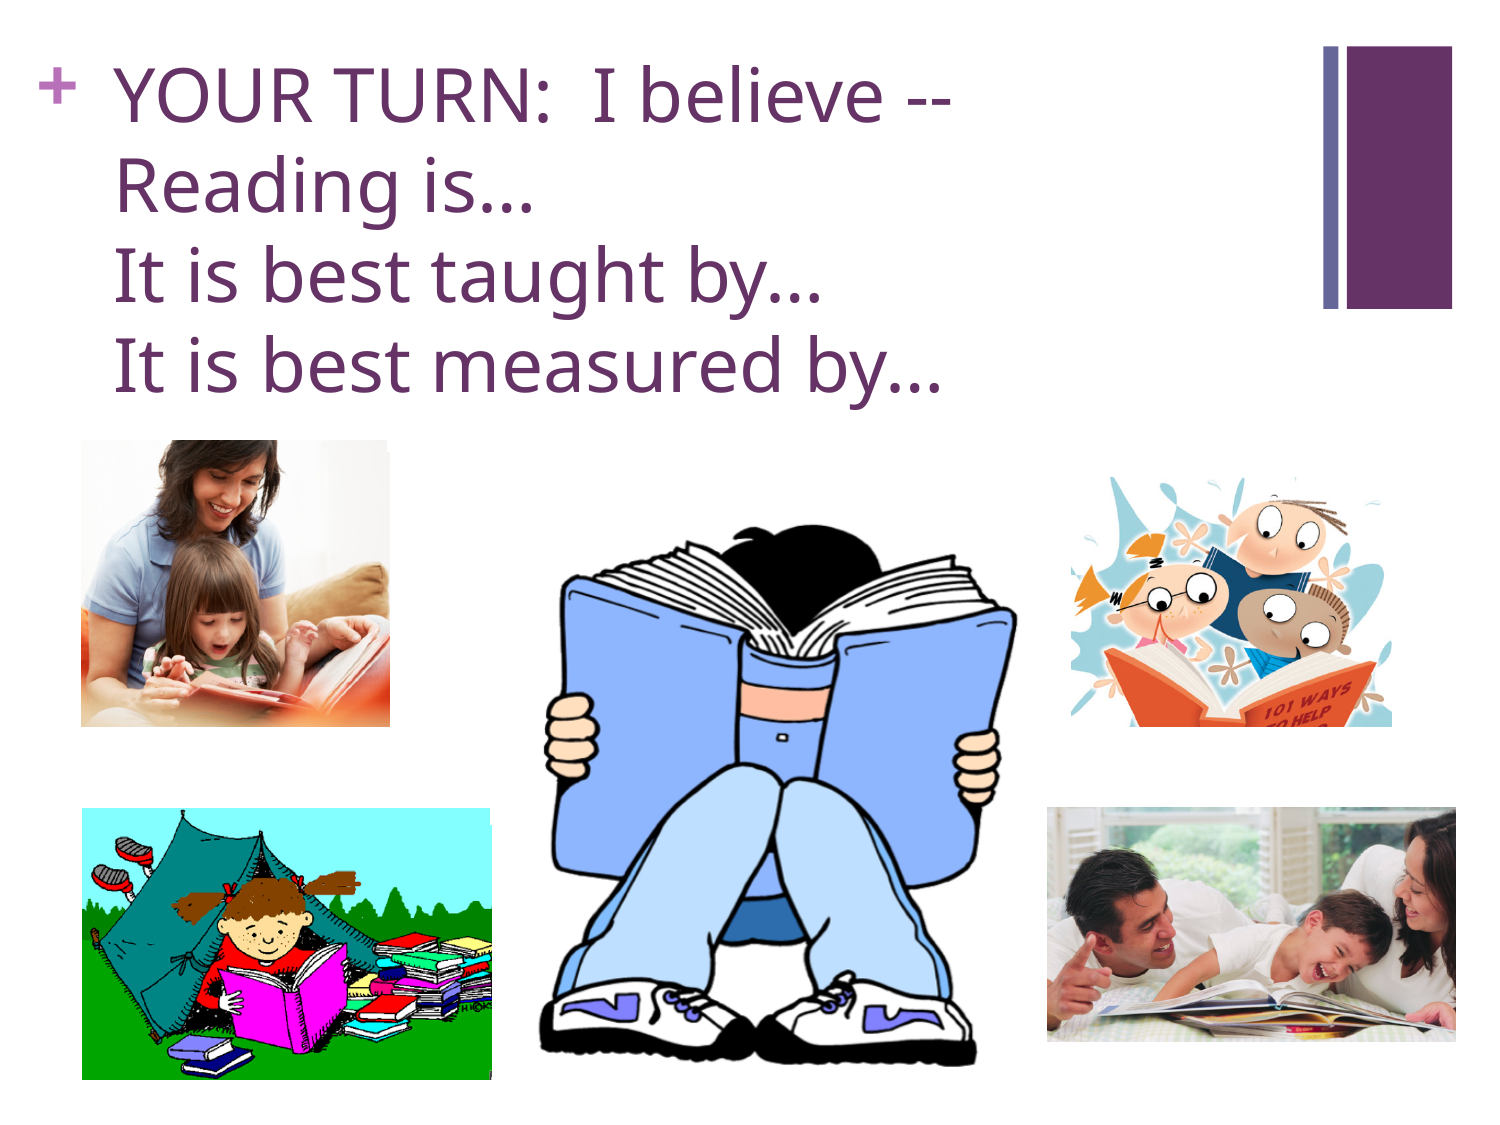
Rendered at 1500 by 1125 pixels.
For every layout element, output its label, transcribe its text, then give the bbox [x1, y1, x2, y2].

picture [81, 502, 1458, 1081]
picture [81, 440, 390, 728]
title YOUR TURN: I believe -- Reading is… It is best taught by… It is best measured by… [98, 40, 1338, 224]
picture [1070, 477, 1393, 728]
